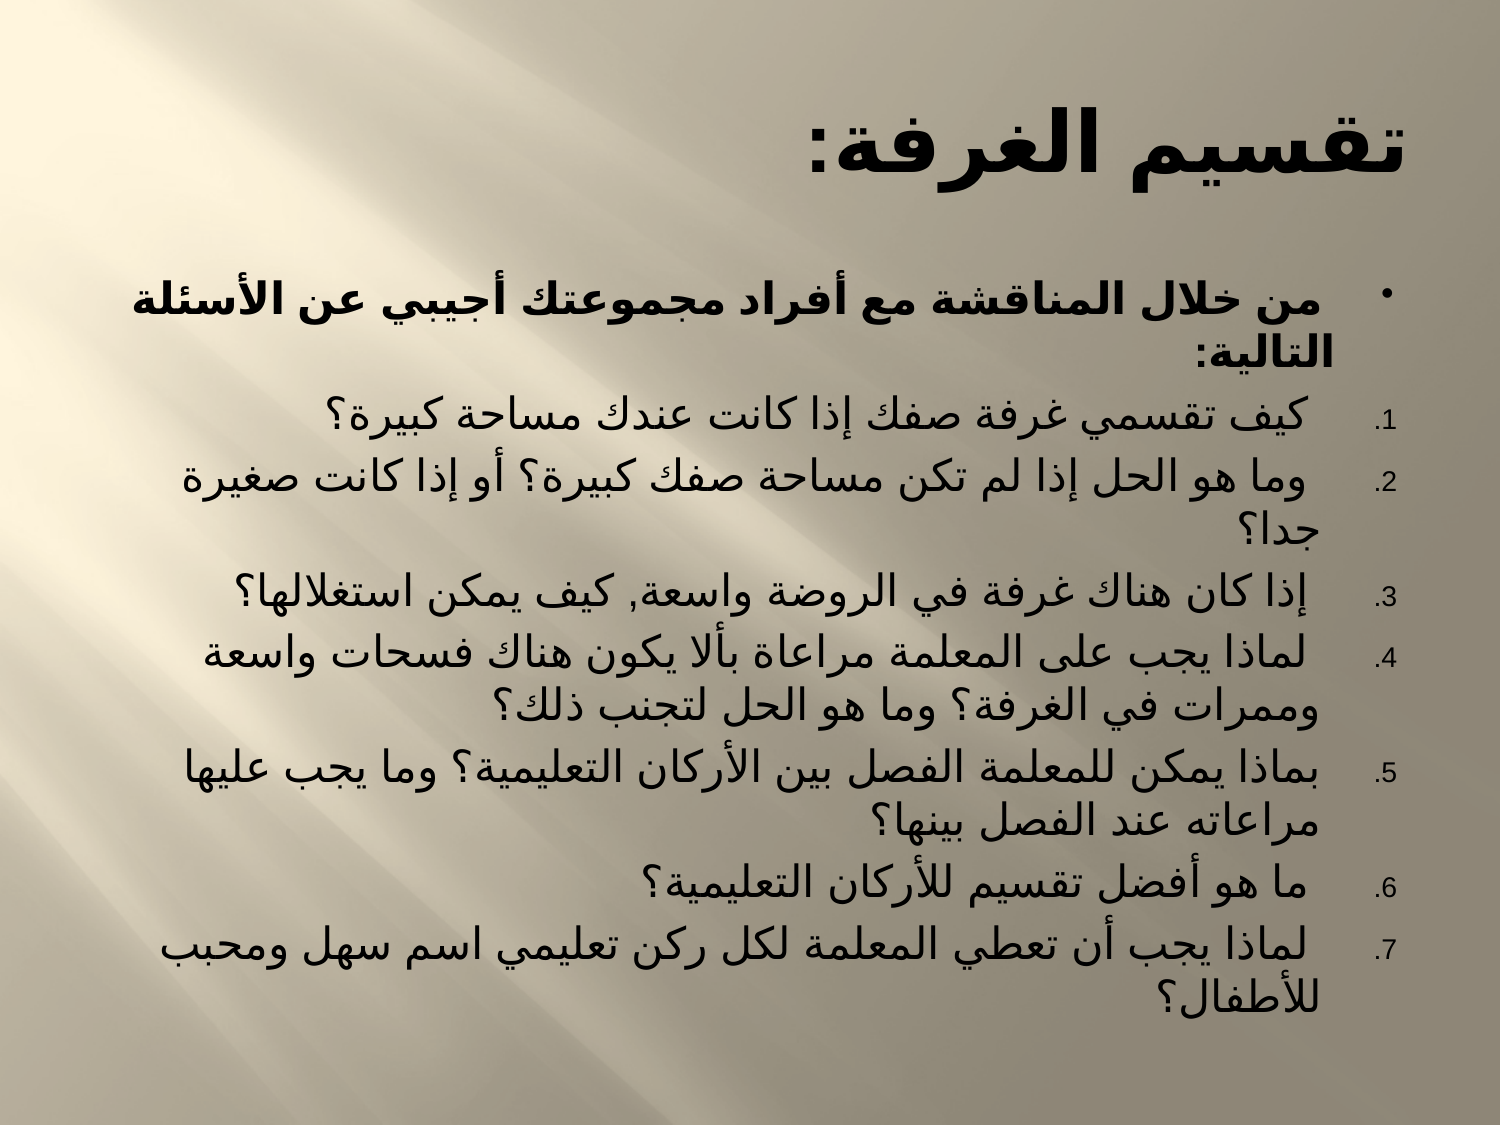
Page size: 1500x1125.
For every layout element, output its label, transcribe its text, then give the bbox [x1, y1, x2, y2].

title تقسيم الغرفة: [75, 45, 1425, 233]
list من خلال المناقشة مع أفراد مجموعتك أجيبي عن الأسئلة التالية: كيف تقسمي غرفة صفك إذا كانت عندك مساحة كبيرة؟ وما هو الحل إذا لم تكن مساحة صفك كبيرة؟ أو إذا كانت صغيرة جدا؟ إذا كان هناك غرفة في الروضة واسعة, كيف يمكن استغلالها؟ لماذا يجب على المعلمة مراعاة بألا يكون هناك فسحات واسعة وممرات في الغرفة؟ وما هو الحل لتجنب ذلك؟ بماذا يمكن للمعلمة الفصل بين الأركان التعليمية؟ وما يجب عليها مراعاته عند الفصل بينها؟ ما هو أفضل تقسيم للأركان التعليمية؟ لماذا يجب أن تعطي المعلمة لكل ركن تعليمي اسم سهل ومحبب للأطفال؟ [74, 262, 1426, 1036]
